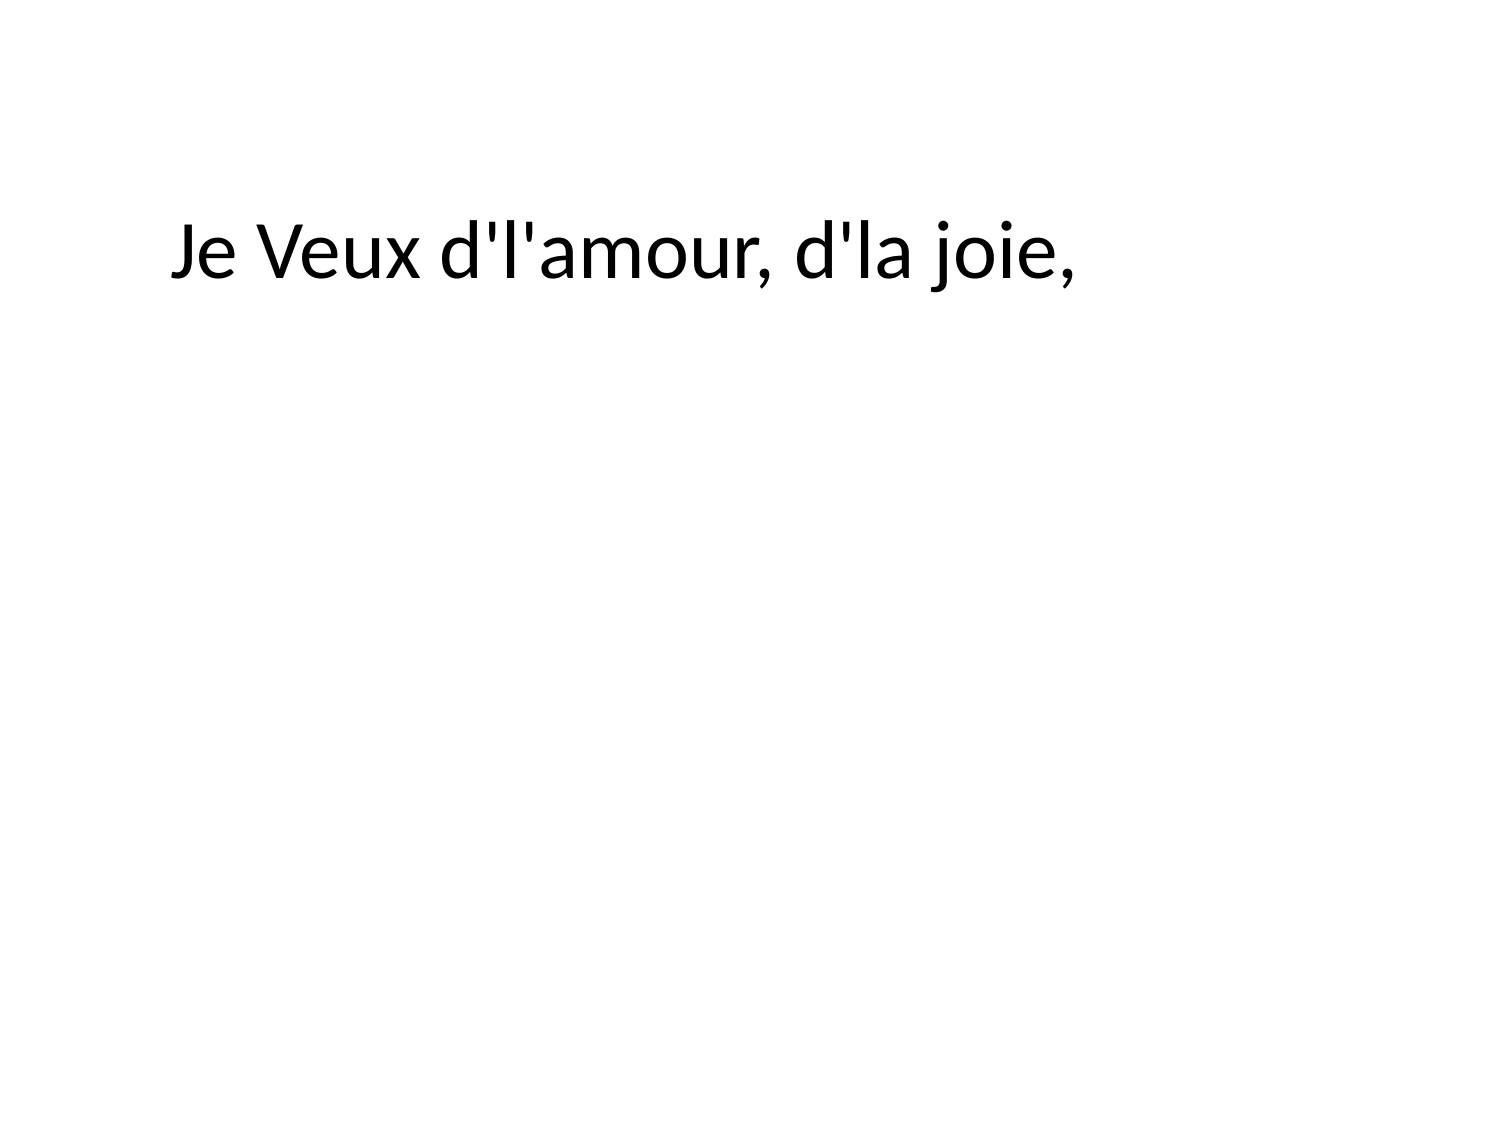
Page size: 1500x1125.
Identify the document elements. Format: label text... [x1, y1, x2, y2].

text_box Je Veux d'l'amour, d'la joie, [155, 187, 1114, 303]
